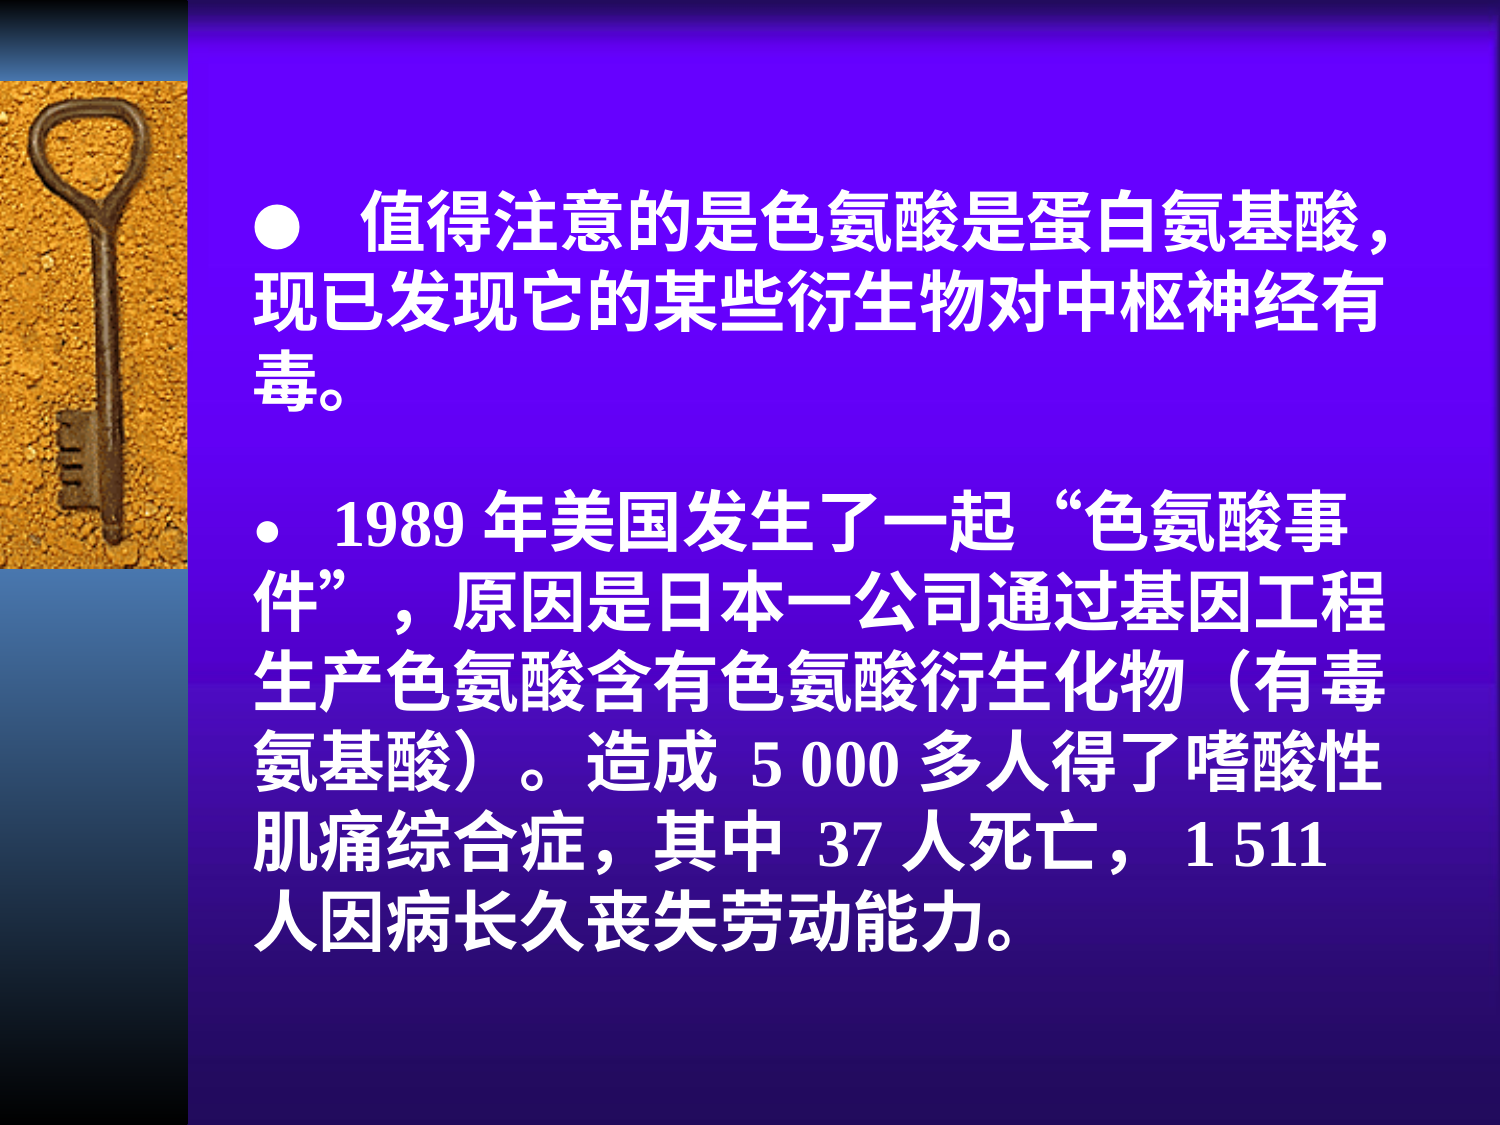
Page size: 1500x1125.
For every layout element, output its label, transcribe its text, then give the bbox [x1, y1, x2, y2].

picture [0, 0, 1500, 1125]
text_box ● 值得注意的是色氨酸是蛋白氨基酸，现已发现它的某些衍生物对中枢神经有毒。 ● 1989年美国发生了一起“色氨酸事件”，原因是日本一公司通过基因工程生产色氨酸含有色氨酸衍生化物（有毒氨基酸）。造成 5 000多人得了嗜酸性肌痛综合症，其中 37人死亡，1 511人因病长久丧失劳动能力。 [237, 172, 1424, 1047]
